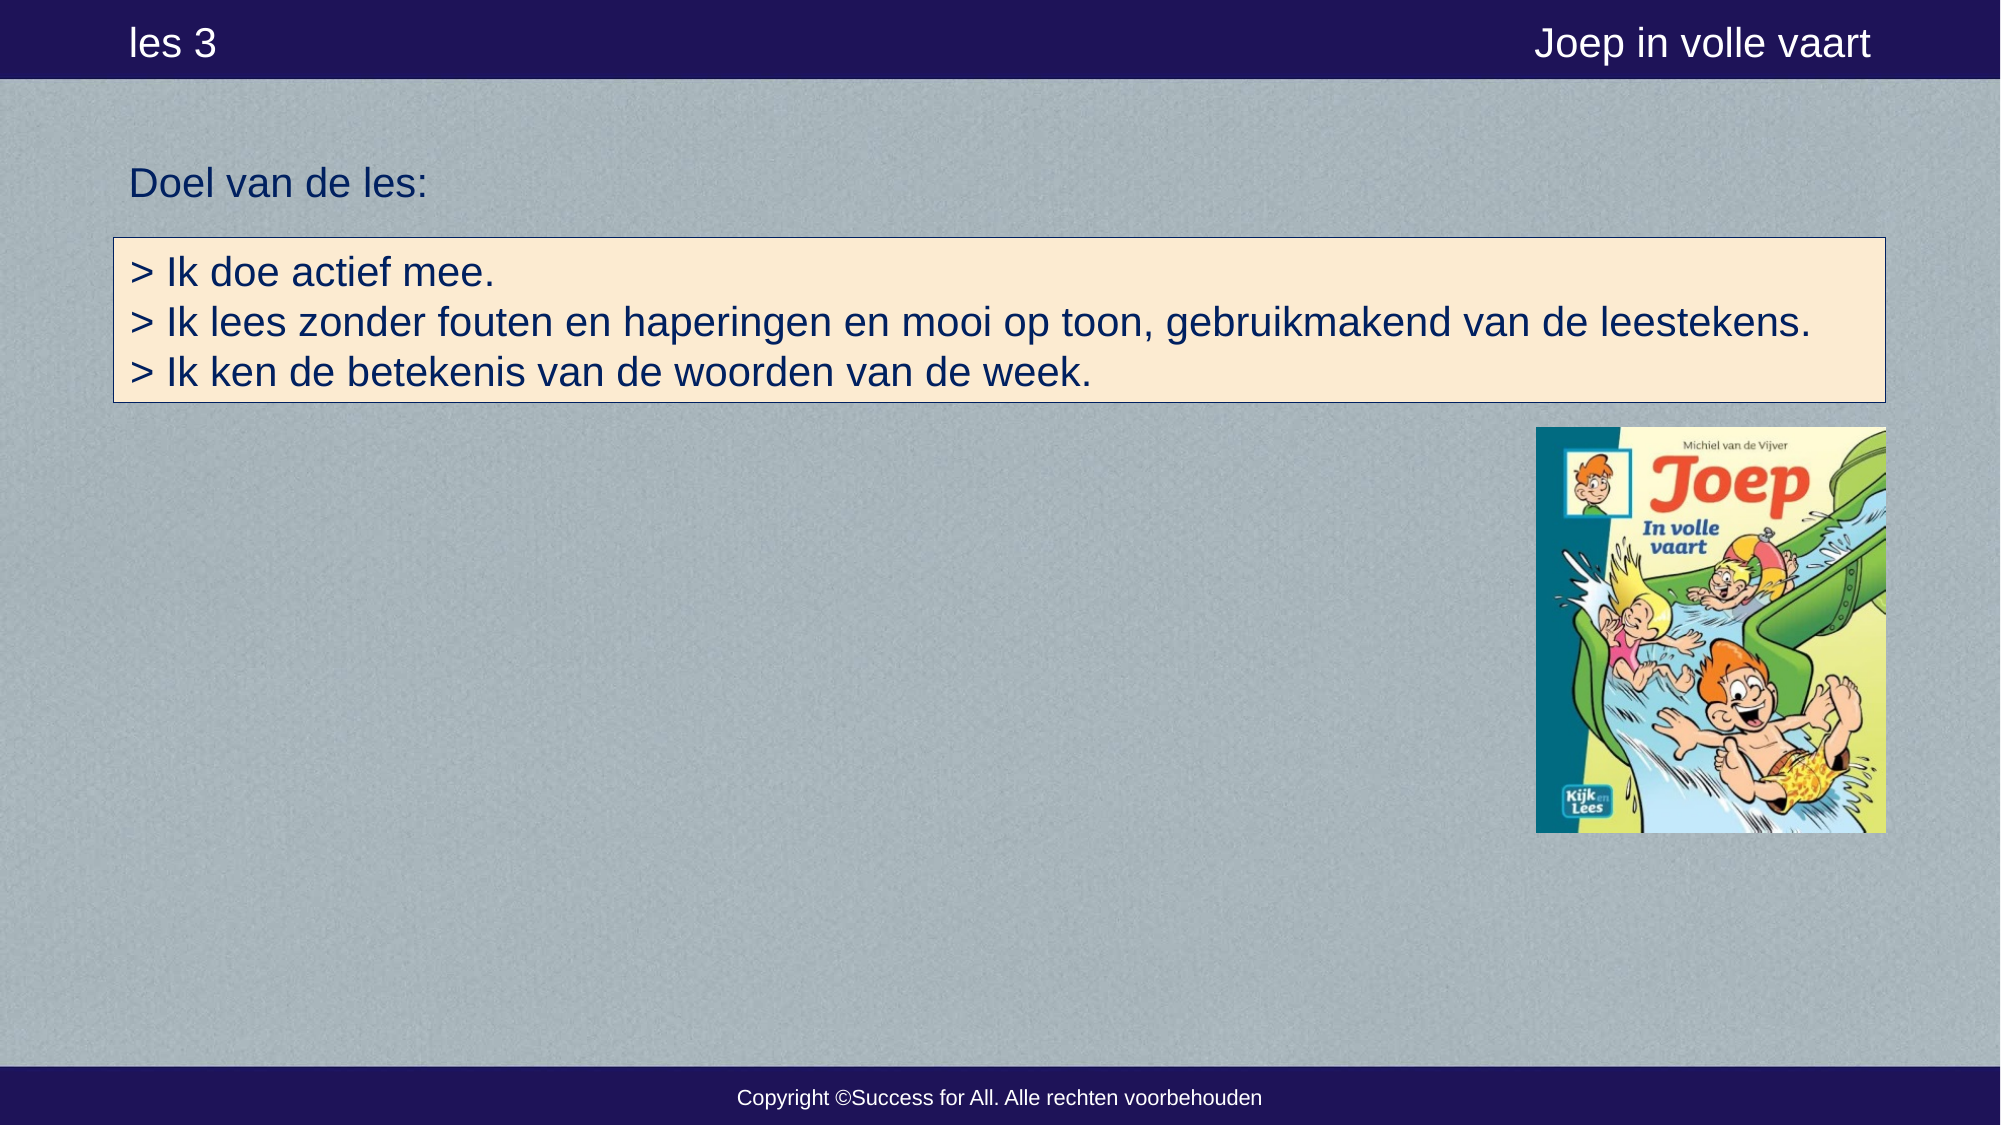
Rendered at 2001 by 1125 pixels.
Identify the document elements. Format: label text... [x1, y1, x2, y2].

text_box Doel van de les: [113, 148, 1635, 214]
text_box les 3 [114, 8, 354, 73]
picture [0, 0, 2001, 1125]
text_box Copyright ©Success for All. Alle rechten voorbehouden [0, 1076, 2000, 1125]
text_box > Ik doe actief mee. > Ik lees zonder fouten en haperingen en mooi op toon, gebruikmakend van de leestekens. > Ik ken de betekenis van de woorden van de week. [113, 237, 1886, 403]
text_box Joep in volle vaart [999, 8, 1886, 73]
